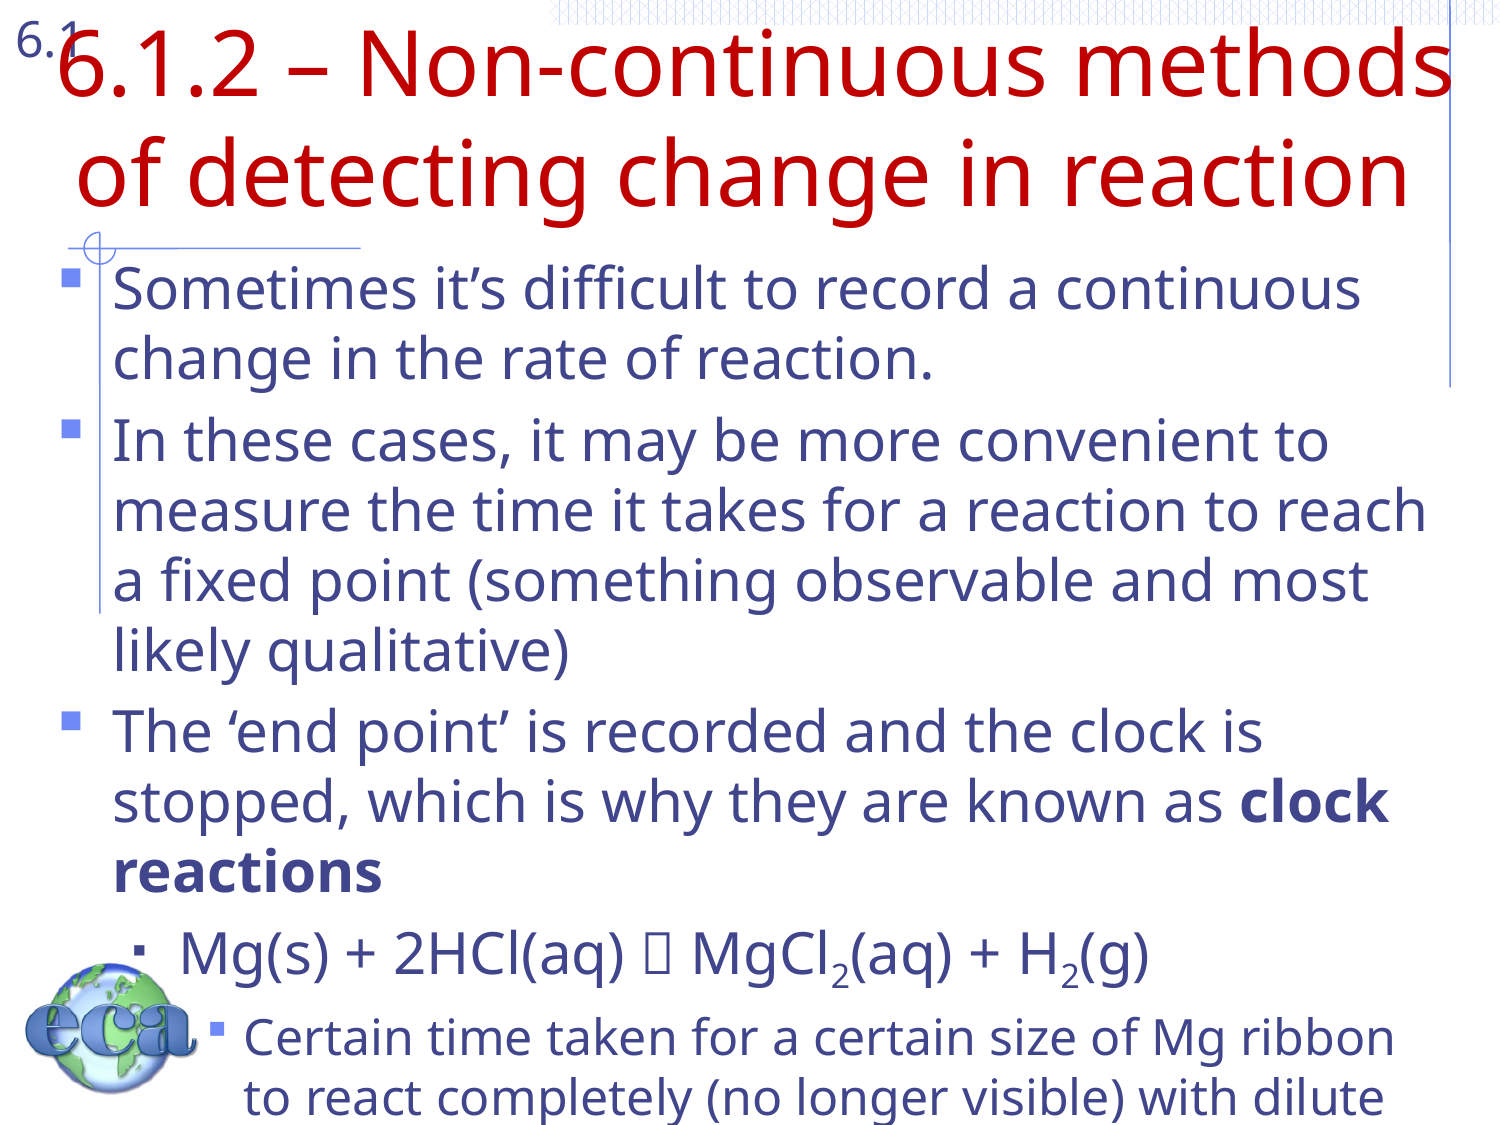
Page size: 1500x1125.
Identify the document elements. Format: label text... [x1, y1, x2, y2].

picture [23, 960, 200, 1096]
title 6.1.2 – Non-continuous methods of detecting change in reaction [23, 97, 1489, 233]
list Sometimes it’s difficult to record a continuous change in the rate of reaction. In these cases, it may be more convenient to measure the time it takes for a reaction to reach a fixed point (something observable and most likely qualitative) The ‘end point’ is recorded and the clock is stopped, which is why they are known as clock reactions Mg(s) + 2HCl(aq)  MgCl2(aq) + H2(g) Certain time taken for a certain size of Mg ribbon to react completely (no longer visible) with dilute acid [41, 243, 1471, 965]
